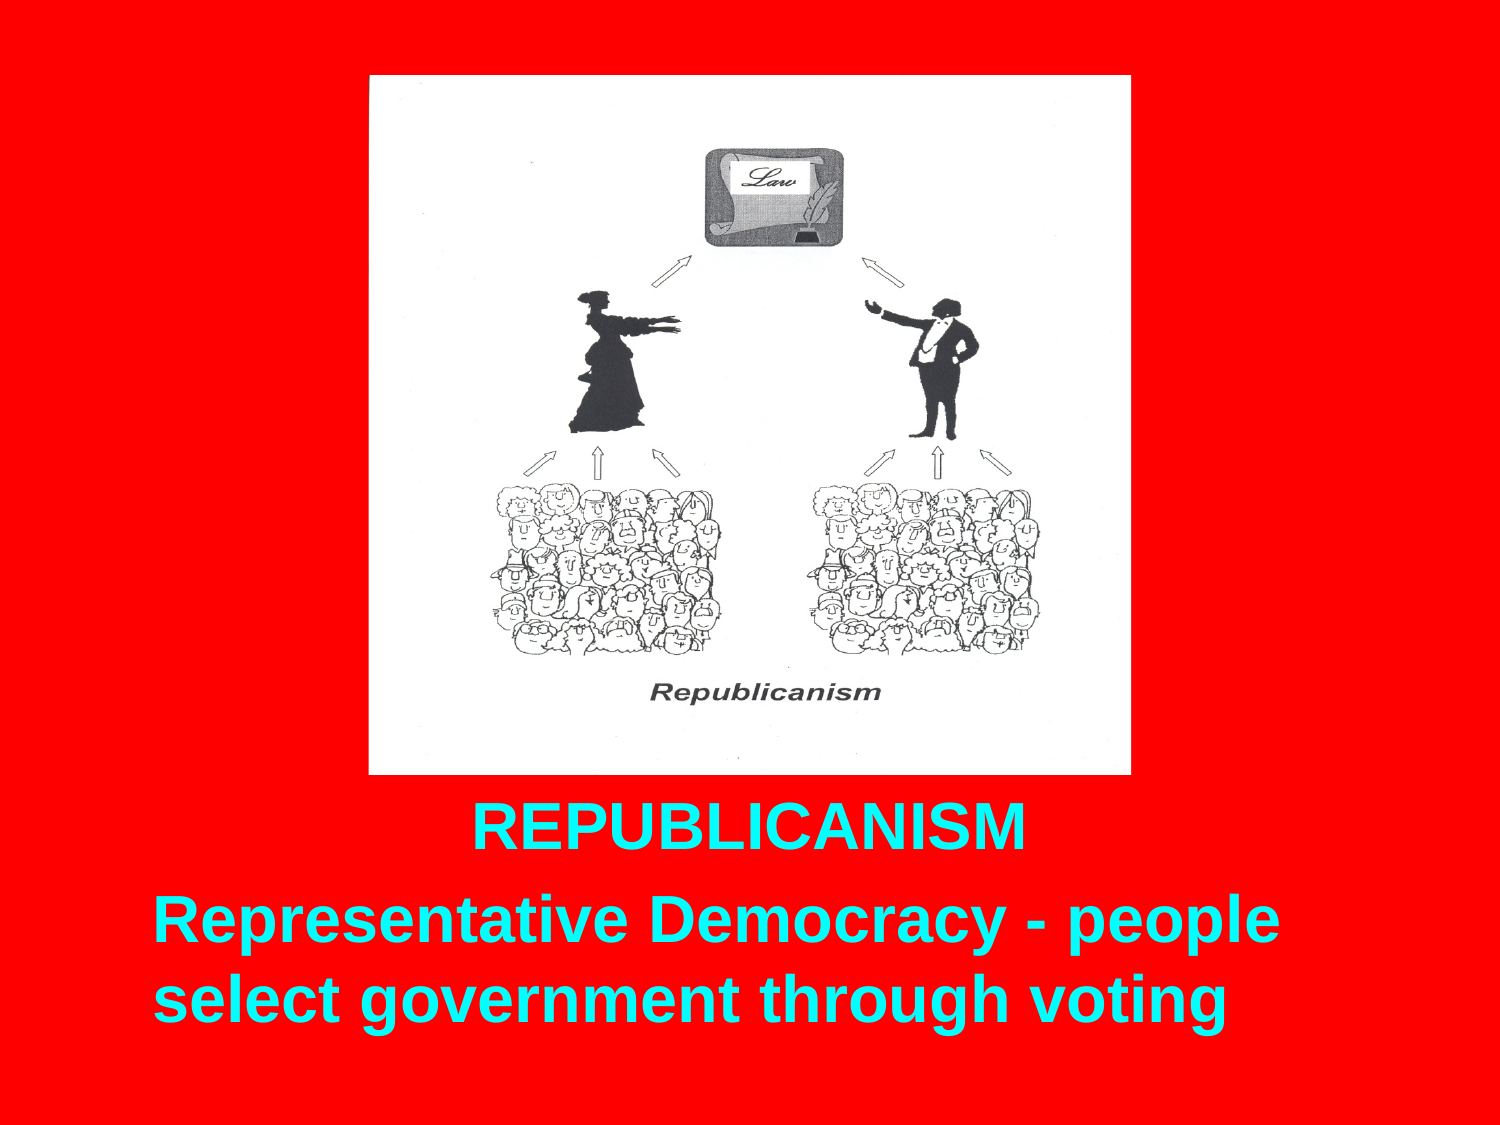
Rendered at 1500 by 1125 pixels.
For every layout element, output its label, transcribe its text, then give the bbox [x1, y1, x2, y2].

picture [368, 74, 1132, 776]
subtitle REPUBLICANISM Representative Democracy - people select government through voting [137, 774, 1363, 1075]
